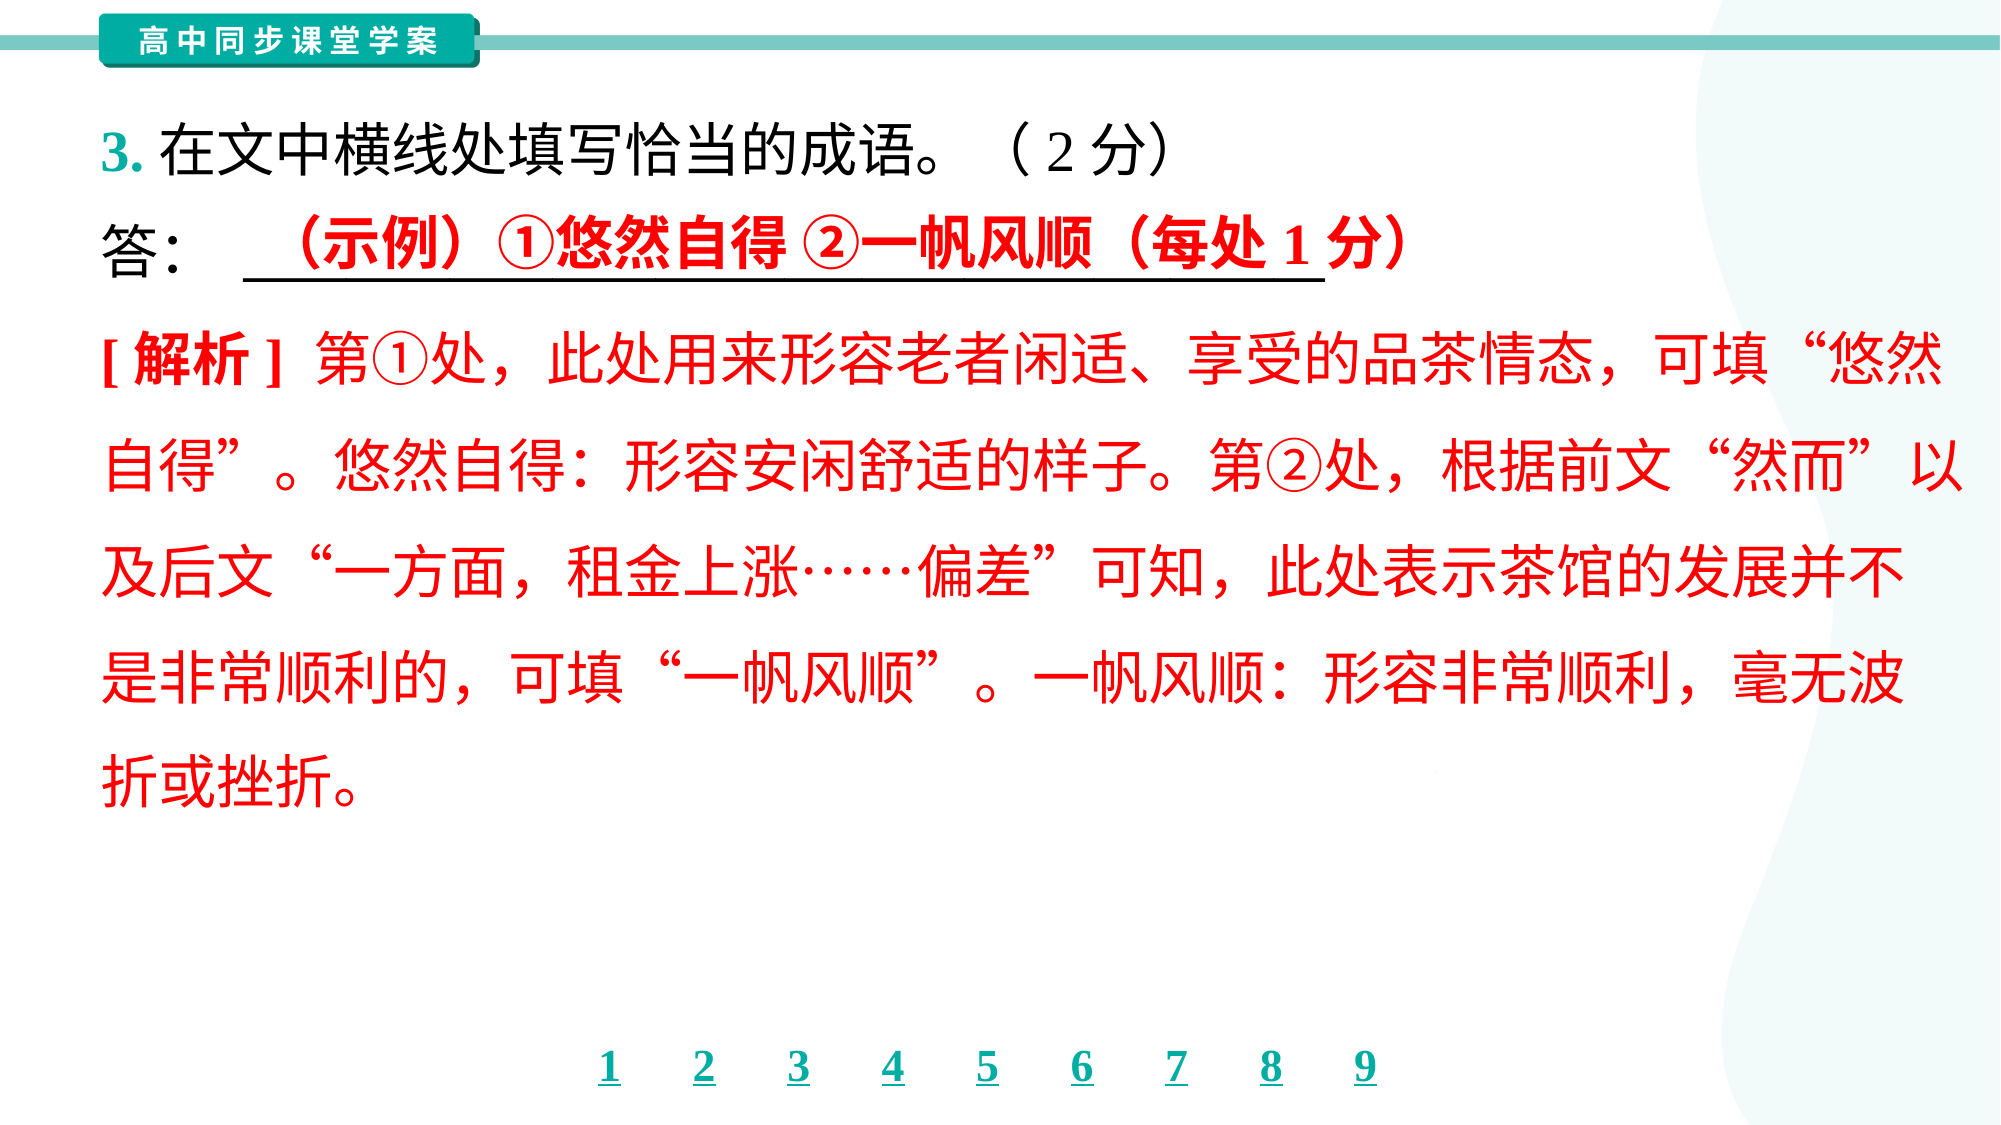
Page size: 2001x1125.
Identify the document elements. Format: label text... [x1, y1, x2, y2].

picture [0, 0, 2000, 1125]
text_box 3.在文中横线处填写恰当的成语。（2分） 答： __________________________________________ [100, 76, 1899, 274]
text_box （示例）①悠然自得 ②一帆风顺（每处1分） [245, 174, 1461, 266]
text_box [解析] 第①处，此处用来形容老者闲适、享受的品茶情态，可填“悠然 自得”。悠然自得：形容安闲舒适的样子。第②处，根据前文“然而”以 及后文“一方面，租金上涨……偏差”可知，此处表示茶馆的发展并不 是非常顺利的，可填“一帆风顺”。一帆风顺：形容非常顺利，毫无波 折或挫折。 [100, 286, 1899, 805]
